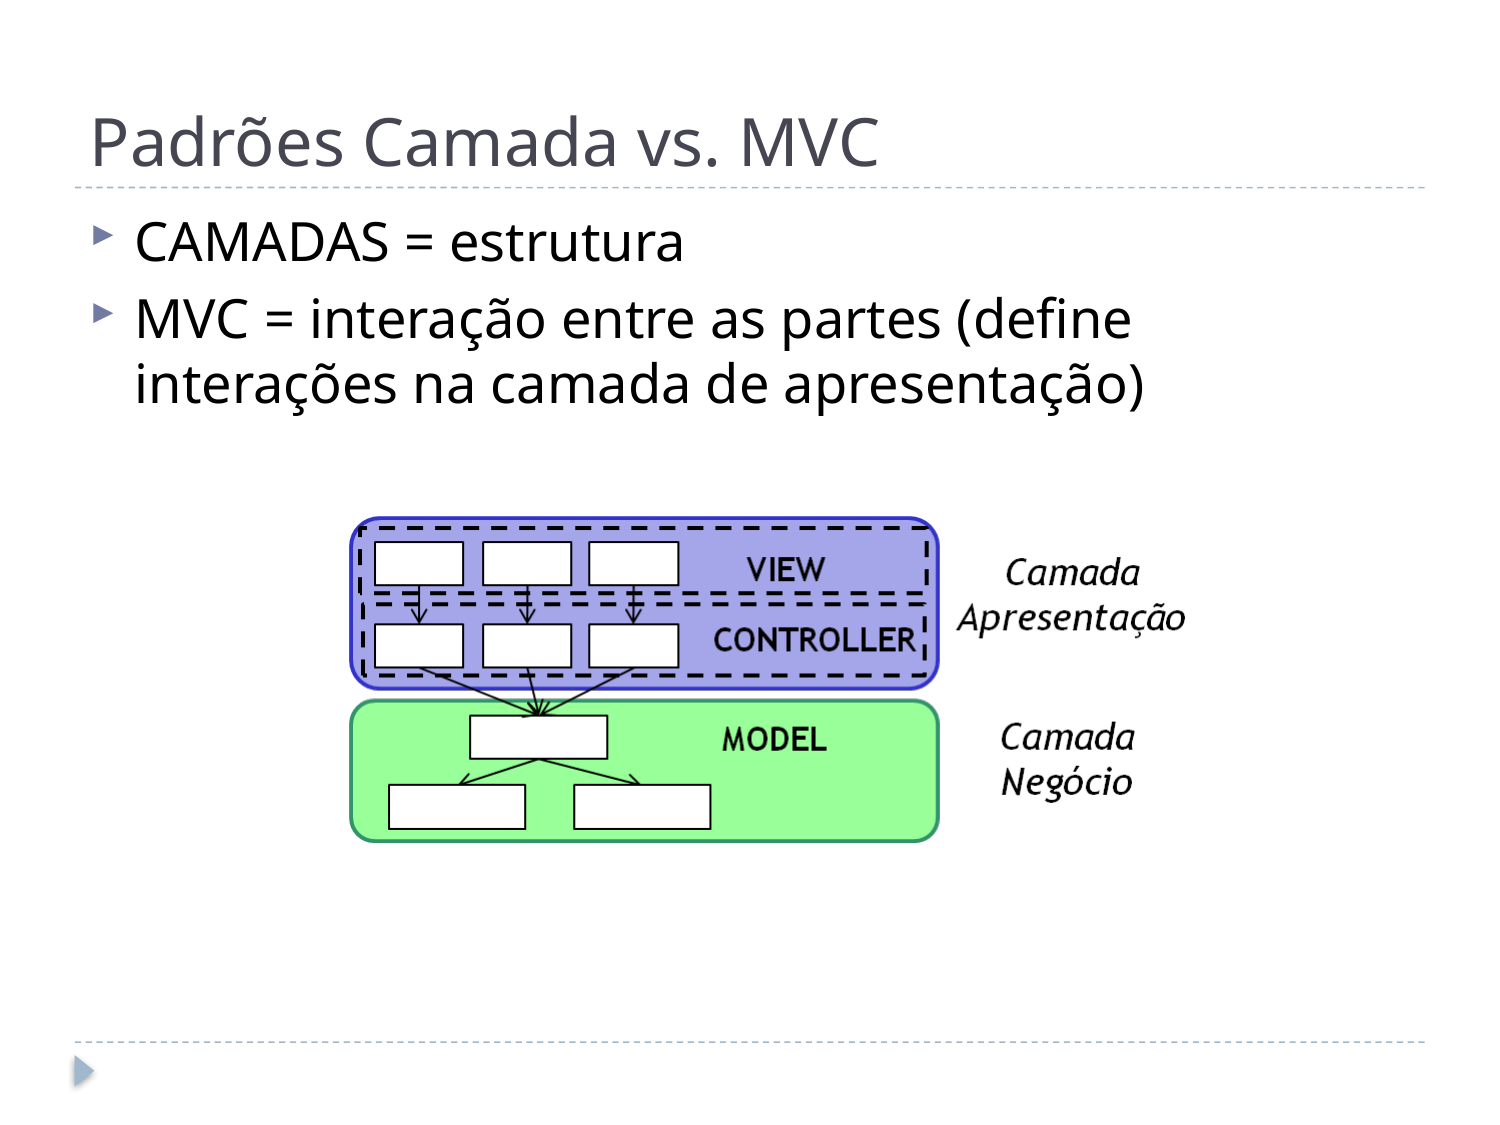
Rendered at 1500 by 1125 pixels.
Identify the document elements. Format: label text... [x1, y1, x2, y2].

list CAMADAS = estrutura MVC = interação entre as partes (define interações na camada de apresentação) [75, 200, 1425, 1010]
picture [348, 514, 1210, 844]
title Padrões Camada vs. MVC [75, 24, 1425, 188]
